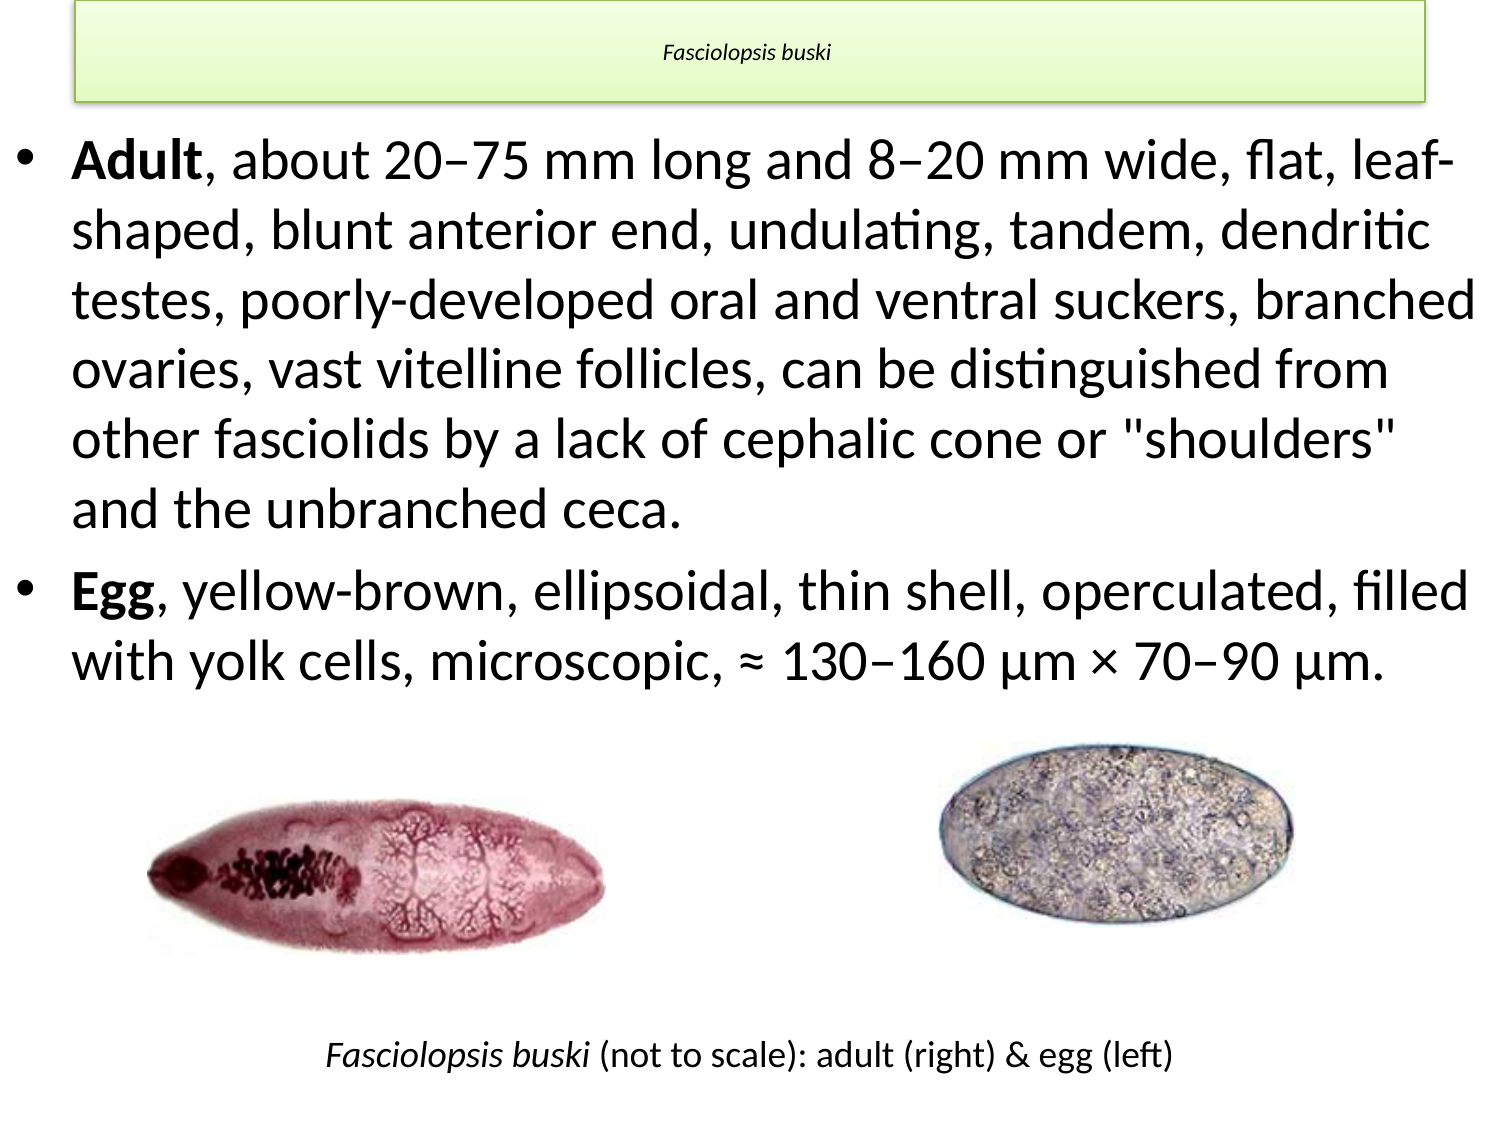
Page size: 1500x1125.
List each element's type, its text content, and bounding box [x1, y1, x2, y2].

picture [147, 798, 606, 956]
list Adult, about 20–75 mm long and 8–20 mm wide, flat, leaf-shaped, blunt anterior end, undulating, tandem, dendritic testes, poorly-developed oral and ventral suckers, branched ovaries, vast vitelline follicles, can be distinguished from other fasciolids by a lack of cephalic cone or "shoulders" and the unbranched ceca. Egg, yellow-brown, ellipsoidal, thin shell, operculated, filled with yolk cells, microscopic, ≈ 130–160 µm × 70–90 µm. [0, 113, 1500, 1005]
text_box Fasciolopsis buski (not to scale): adult (right) & egg (left) [0, 1023, 1500, 1083]
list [938, 741, 1296, 928]
title Fasciolopsis buski [74, 0, 1426, 103]
